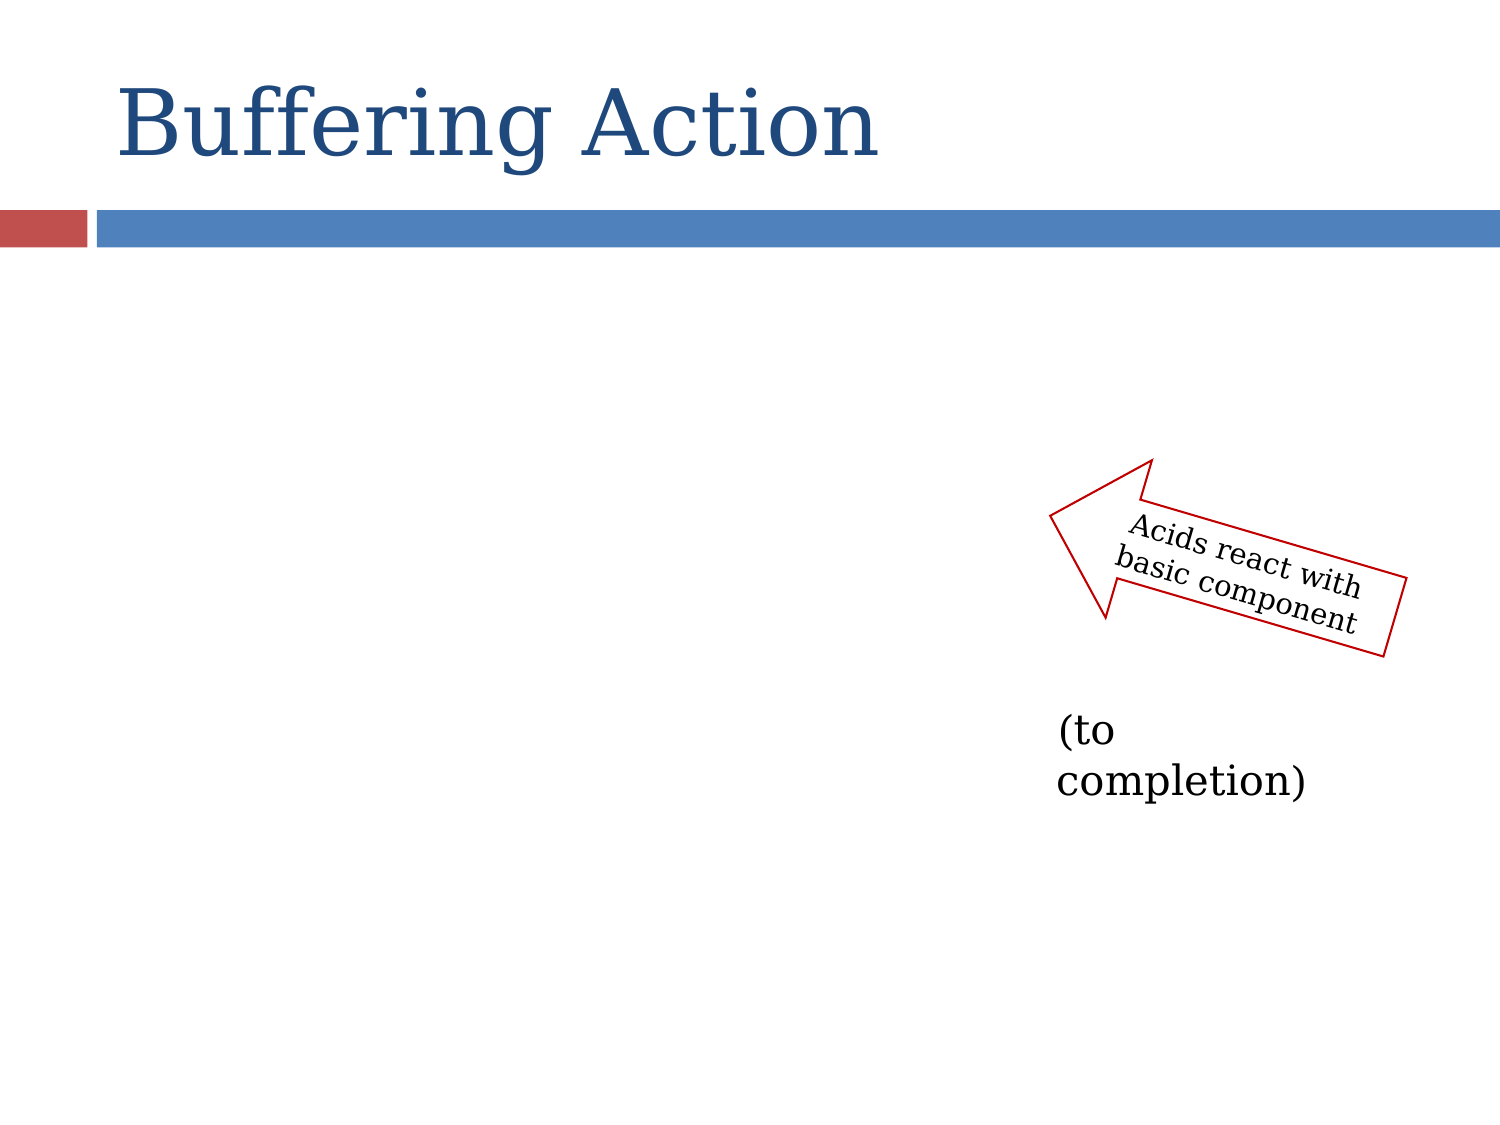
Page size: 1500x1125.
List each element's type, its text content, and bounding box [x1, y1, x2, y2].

text_box (to completion) [1041, 695, 1373, 811]
title Buffering Action [100, 37, 1438, 200]
text_box Acids react with basic component [1048, 458, 1408, 658]
